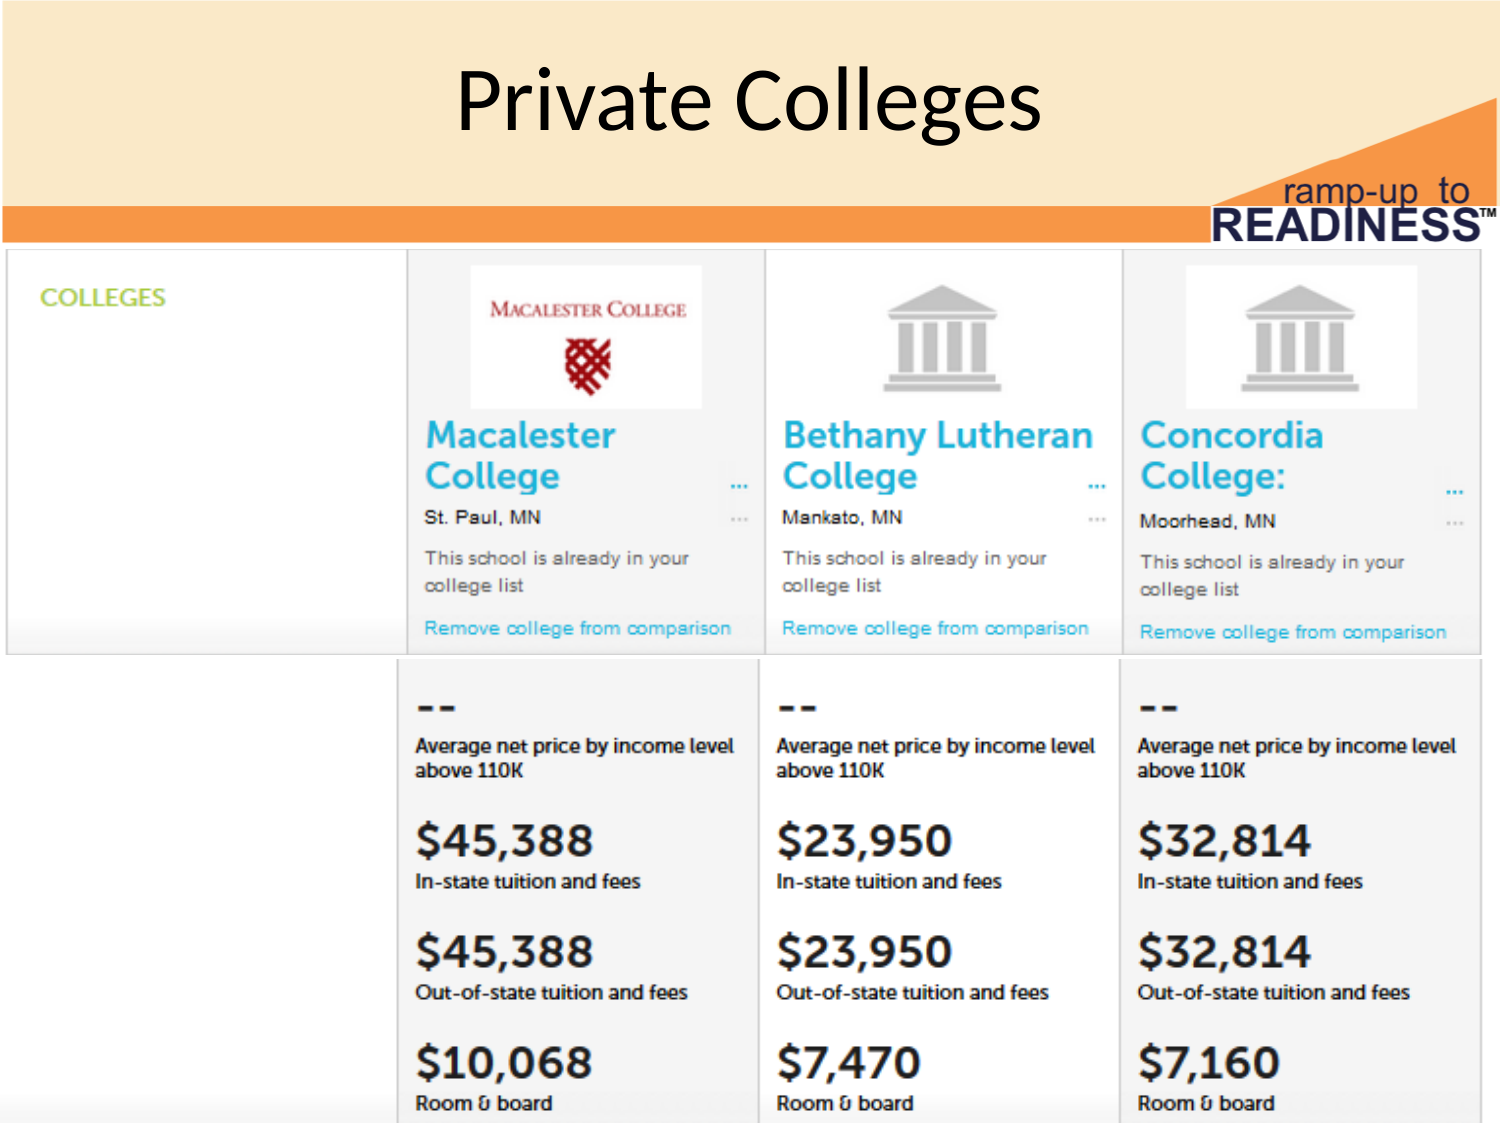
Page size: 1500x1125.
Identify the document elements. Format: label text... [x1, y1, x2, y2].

picture [0, 188, 1500, 1125]
title Private Colleges [0, 0, 1500, 188]
